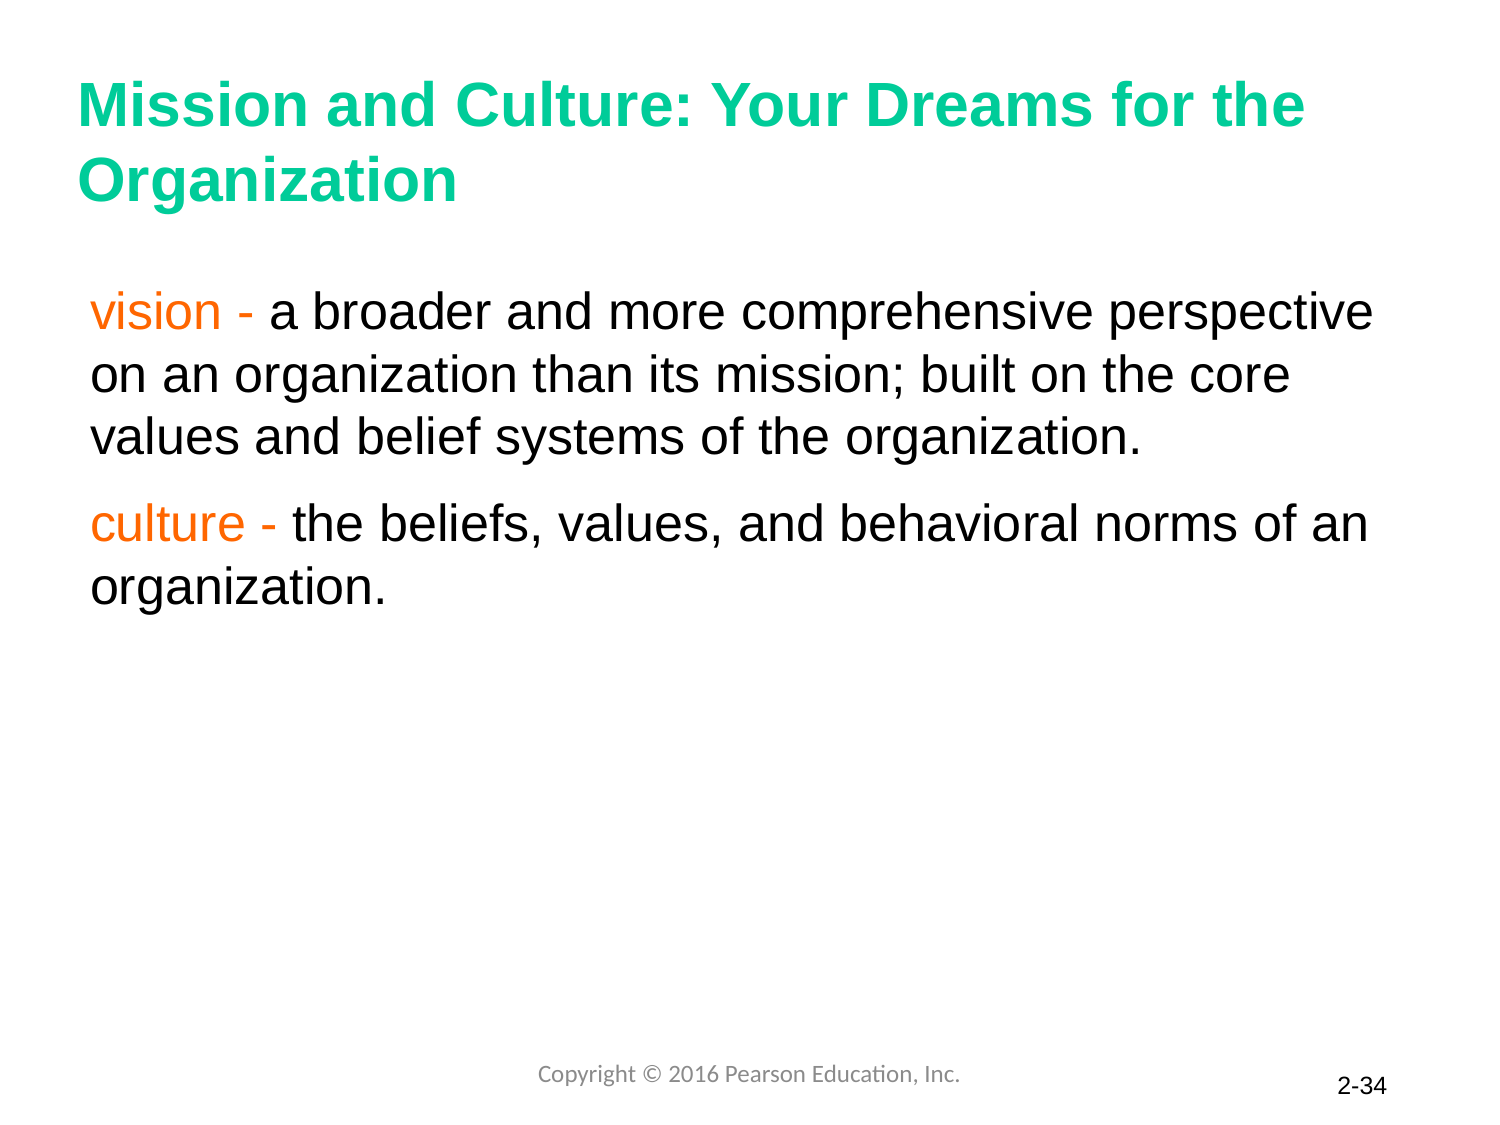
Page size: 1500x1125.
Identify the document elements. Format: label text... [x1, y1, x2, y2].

title Mission and Culture: Your Dreams for the Organization [62, 45, 1413, 233]
list vision - a broader and more comprehensive perspective on an organization than its mission; built on the core values and belief systems of the organization. culture - the beliefs, values, and behavioral norms of an organization. [75, 270, 1425, 1013]
footer Copyright © 2016 Pearson Education, Inc. [512, 1042, 988, 1103]
